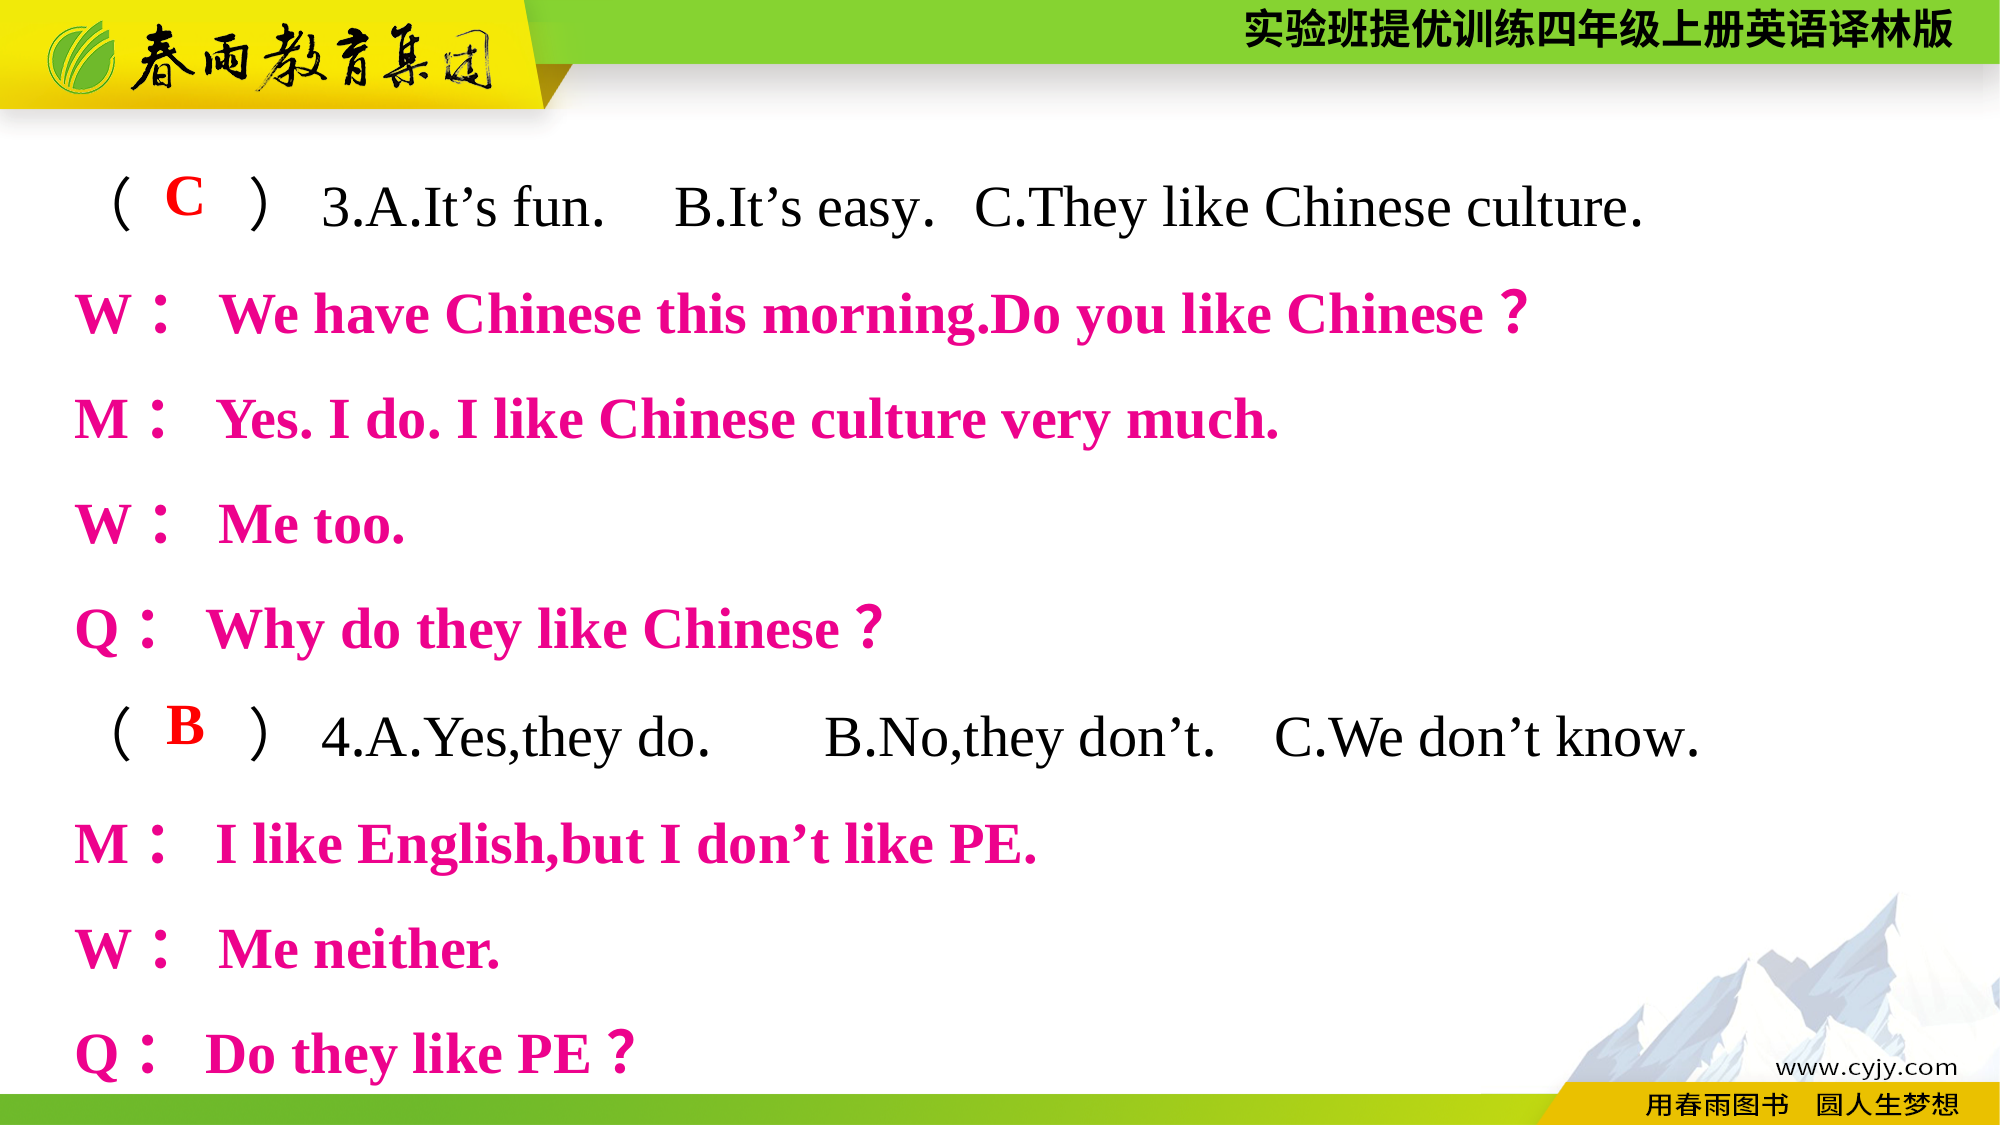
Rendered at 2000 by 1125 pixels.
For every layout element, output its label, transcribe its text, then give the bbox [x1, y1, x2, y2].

text_box M：I like English,but I don’t like PE. W：Me neither. Q：Do they like PE？ [59, 762, 1944, 1093]
text_box （ ）4.A.Yes,they do. B.No,they don’t. C.We don’t know. [59, 655, 1944, 762]
list （ ）3.A.It’s fun. B.It’s easy. C.They like Chinese culture. [59, 125, 1944, 232]
text_box B [151, 679, 220, 762]
text_box C [149, 150, 222, 232]
text_box W：We have Chinese this morning.Do you like Chinese？ M：Yes. I do. I like Chinese culture very much. W：Me too. Q：Why do they like Chinese？ [59, 232, 1944, 655]
picture [0, 0, 2000, 1125]
